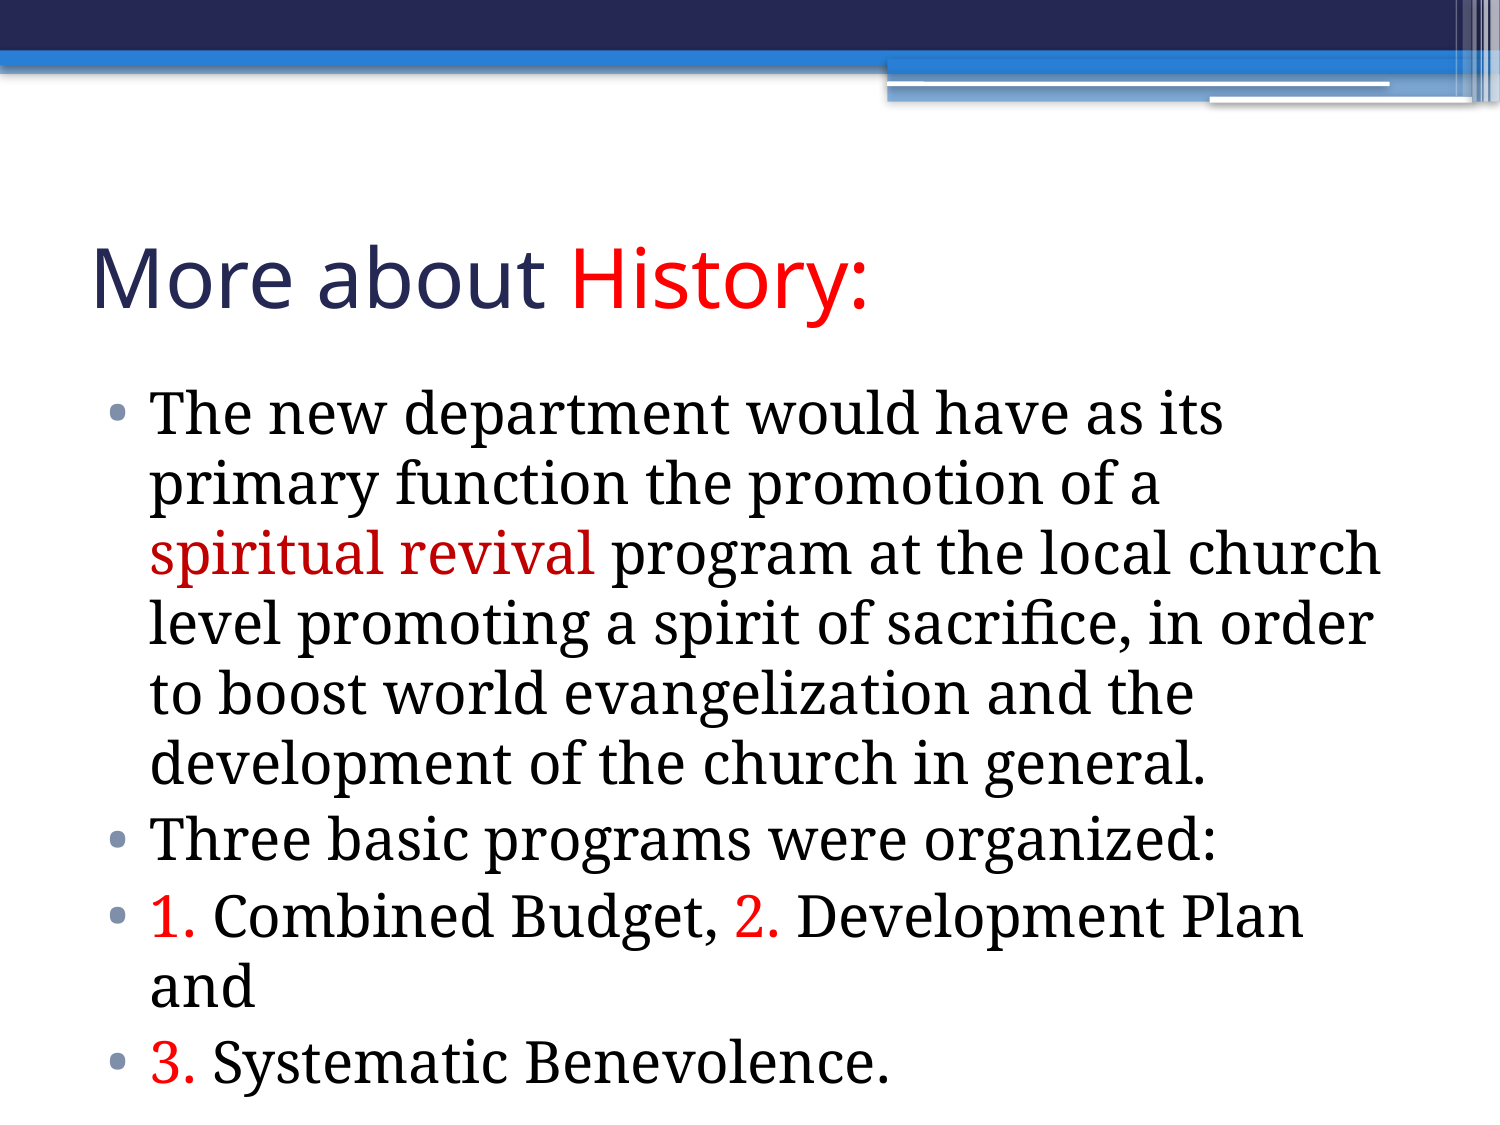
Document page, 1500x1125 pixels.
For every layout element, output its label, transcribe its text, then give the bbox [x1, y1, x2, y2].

list The new department would have as its primary function the promotion of a spiritual revival program at the local church level promoting a spirit of sacrifice, in order to boost world evangelization and the development of the church in general. Three basic programs were organized: 1. Combined Budget, 2. Development Plan and 3. Systematic Benevolence. [75, 368, 1425, 1079]
title More about History: [75, 187, 1425, 363]
